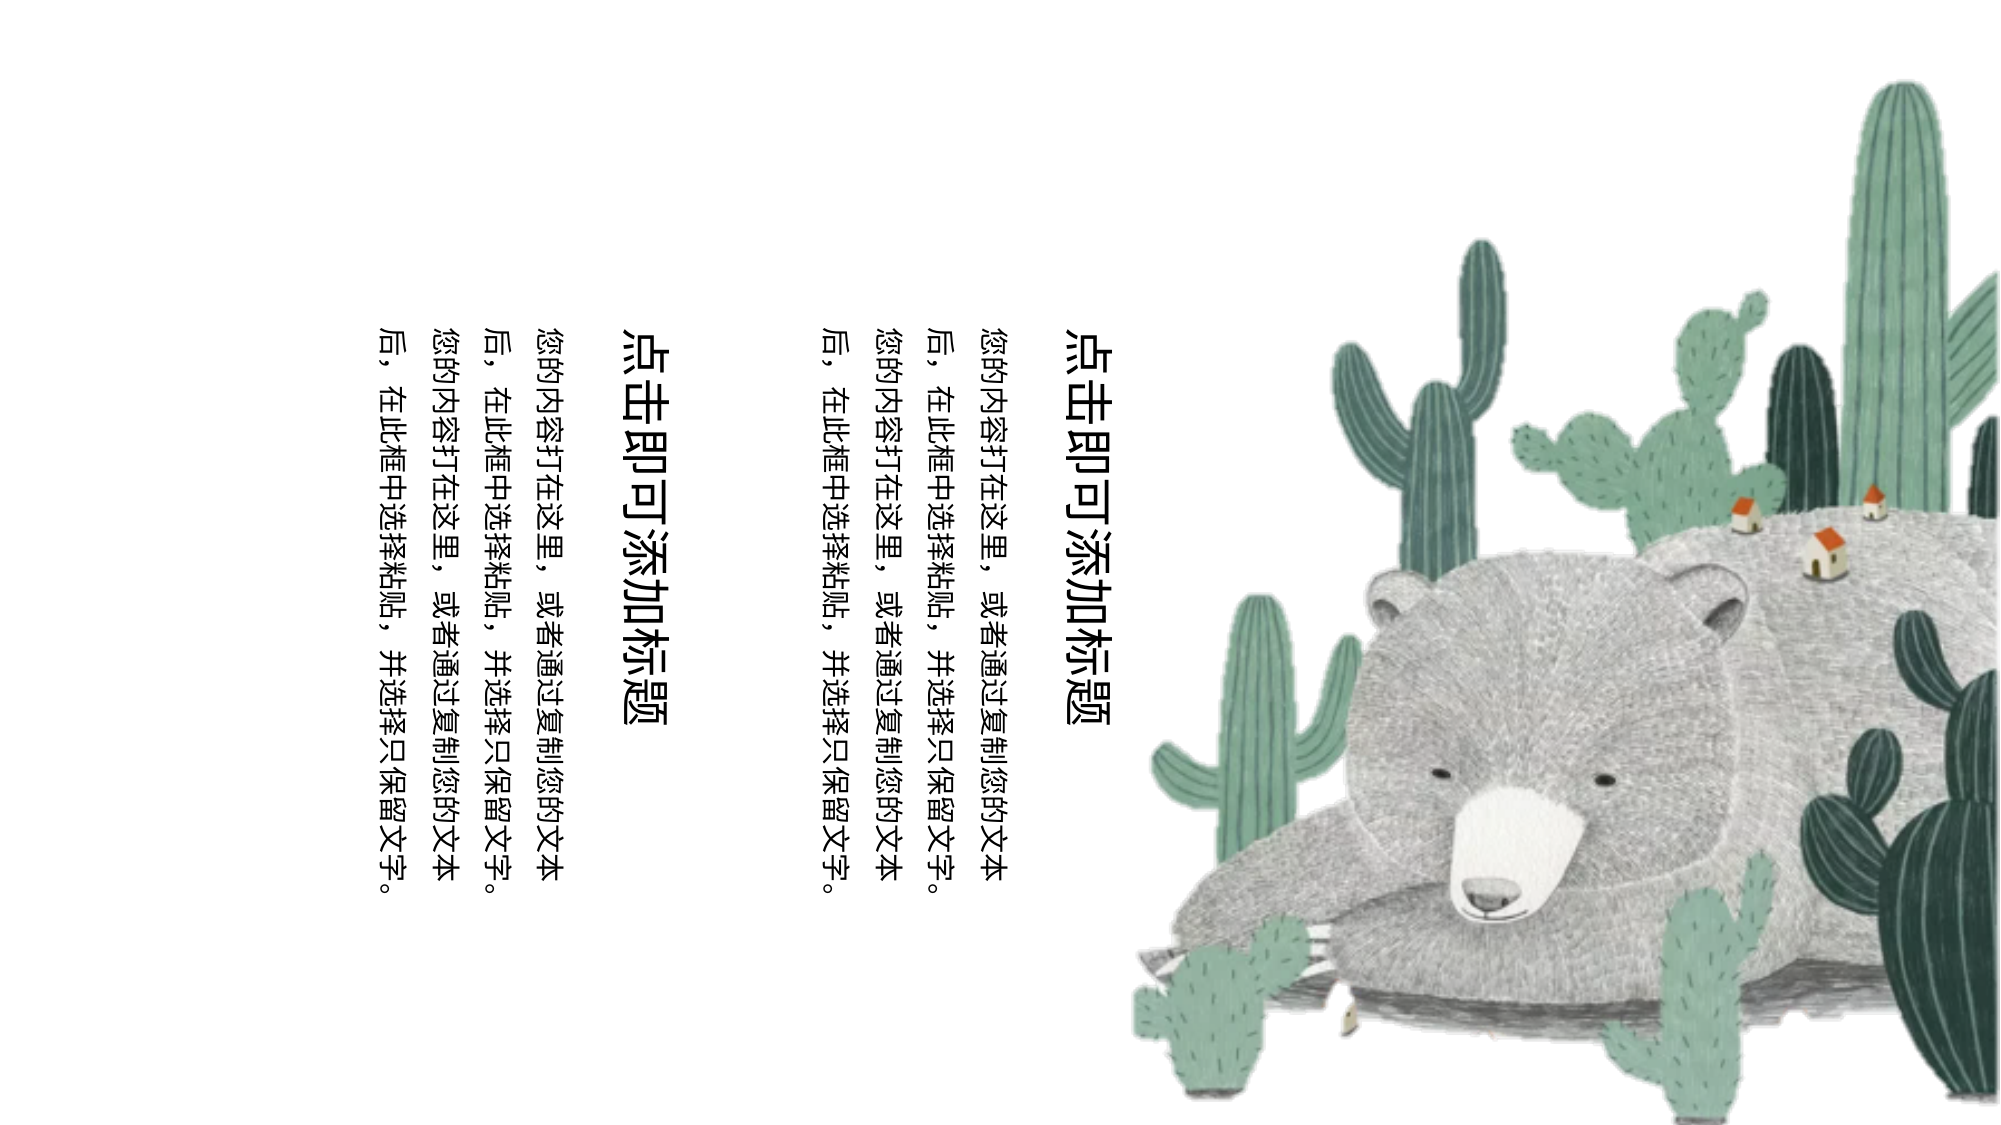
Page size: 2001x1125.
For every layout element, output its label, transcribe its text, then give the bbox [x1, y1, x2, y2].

text_box 点击即可添加标题 [594, 312, 685, 873]
text_box 您的内容打在这里，或者通过复制您的文本后，在此框中选择粘贴，并选择只保留文字。您的内容打在这里，或者通过复制您的文本后，在此框中选择粘贴，并选择只保留文字。 [298, 312, 594, 920]
picture [1121, 60, 2000, 1125]
text_box 您的内容打在这里，或者通过复制您的文本后，在此框中选择粘贴，并选择只保留文字。您的内容打在这里，或者通过复制您的文本后，在此框中选择粘贴，并选择只保留文字。 [741, 312, 1038, 920]
text_box 点击即可添加标题 [1038, 312, 1121, 873]
